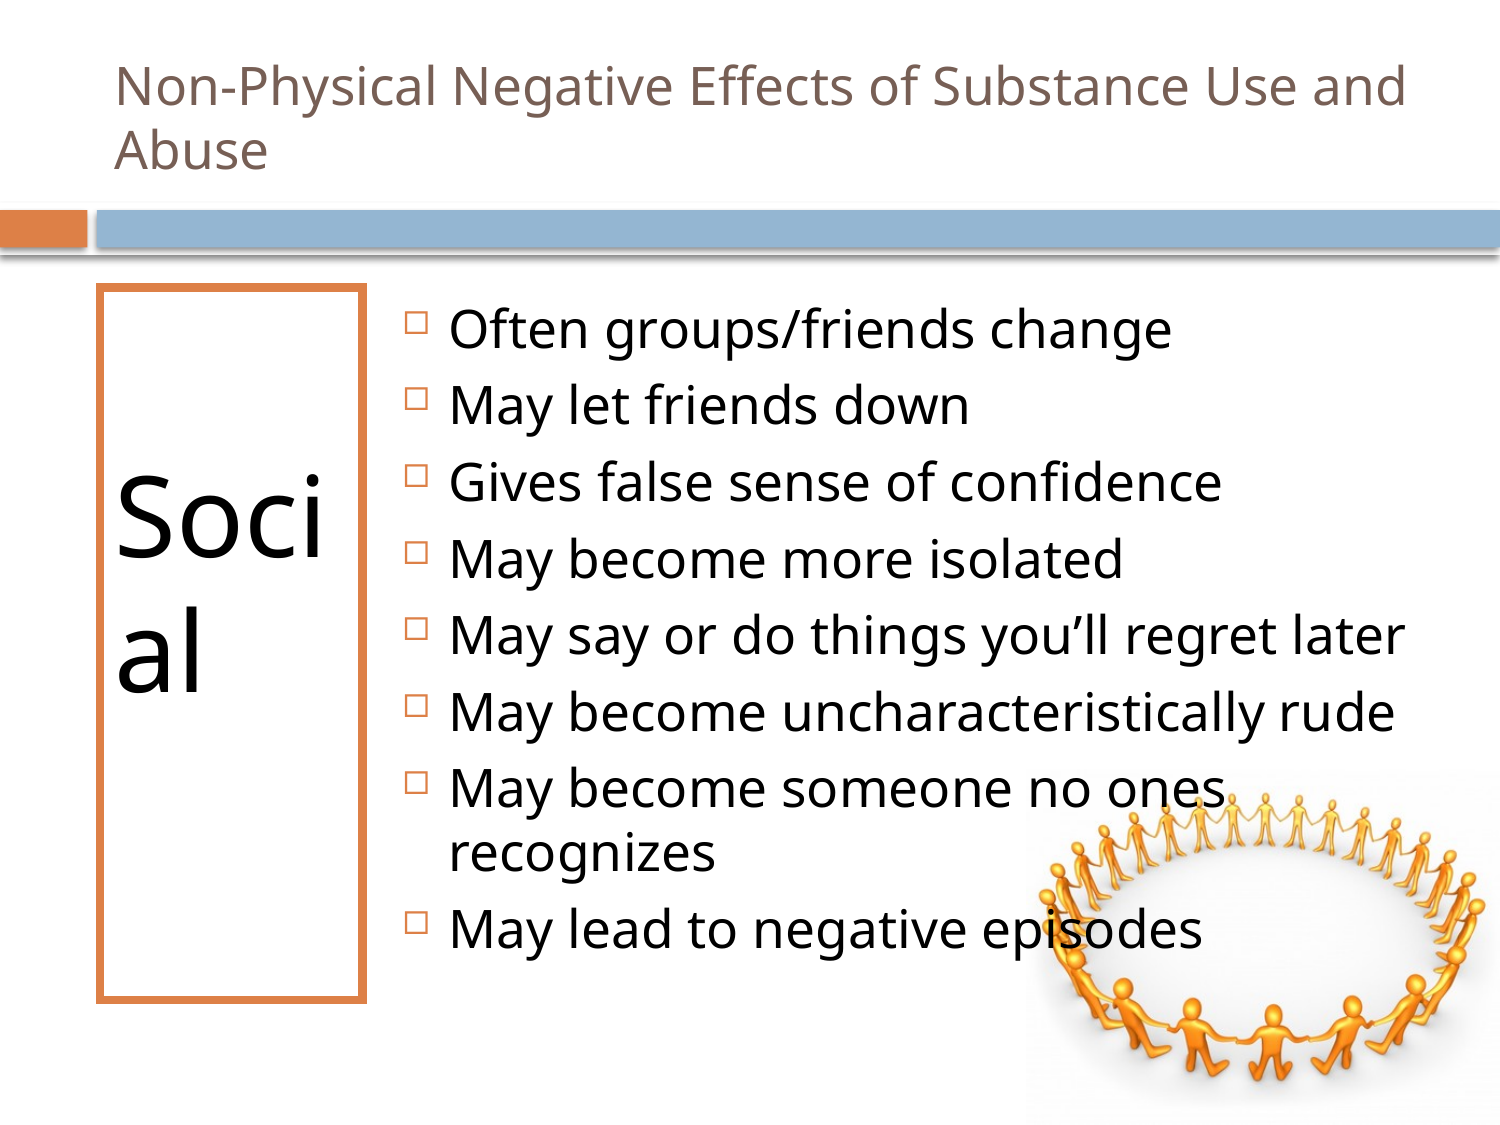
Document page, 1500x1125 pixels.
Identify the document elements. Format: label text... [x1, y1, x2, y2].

title Non-Physical Negative Effects of Substance Use and Abuse [99, 44, 1425, 188]
list Social [96, 283, 367, 1004]
picture [1025, 769, 1500, 1125]
list Often groups/friends change May let friends down Gives false sense of confidence May become more isolated May say or do things you’ll regret later May become uncharacteristically rude May become someone no ones recognizes May lead to negative episodes [387, 287, 1438, 1013]
